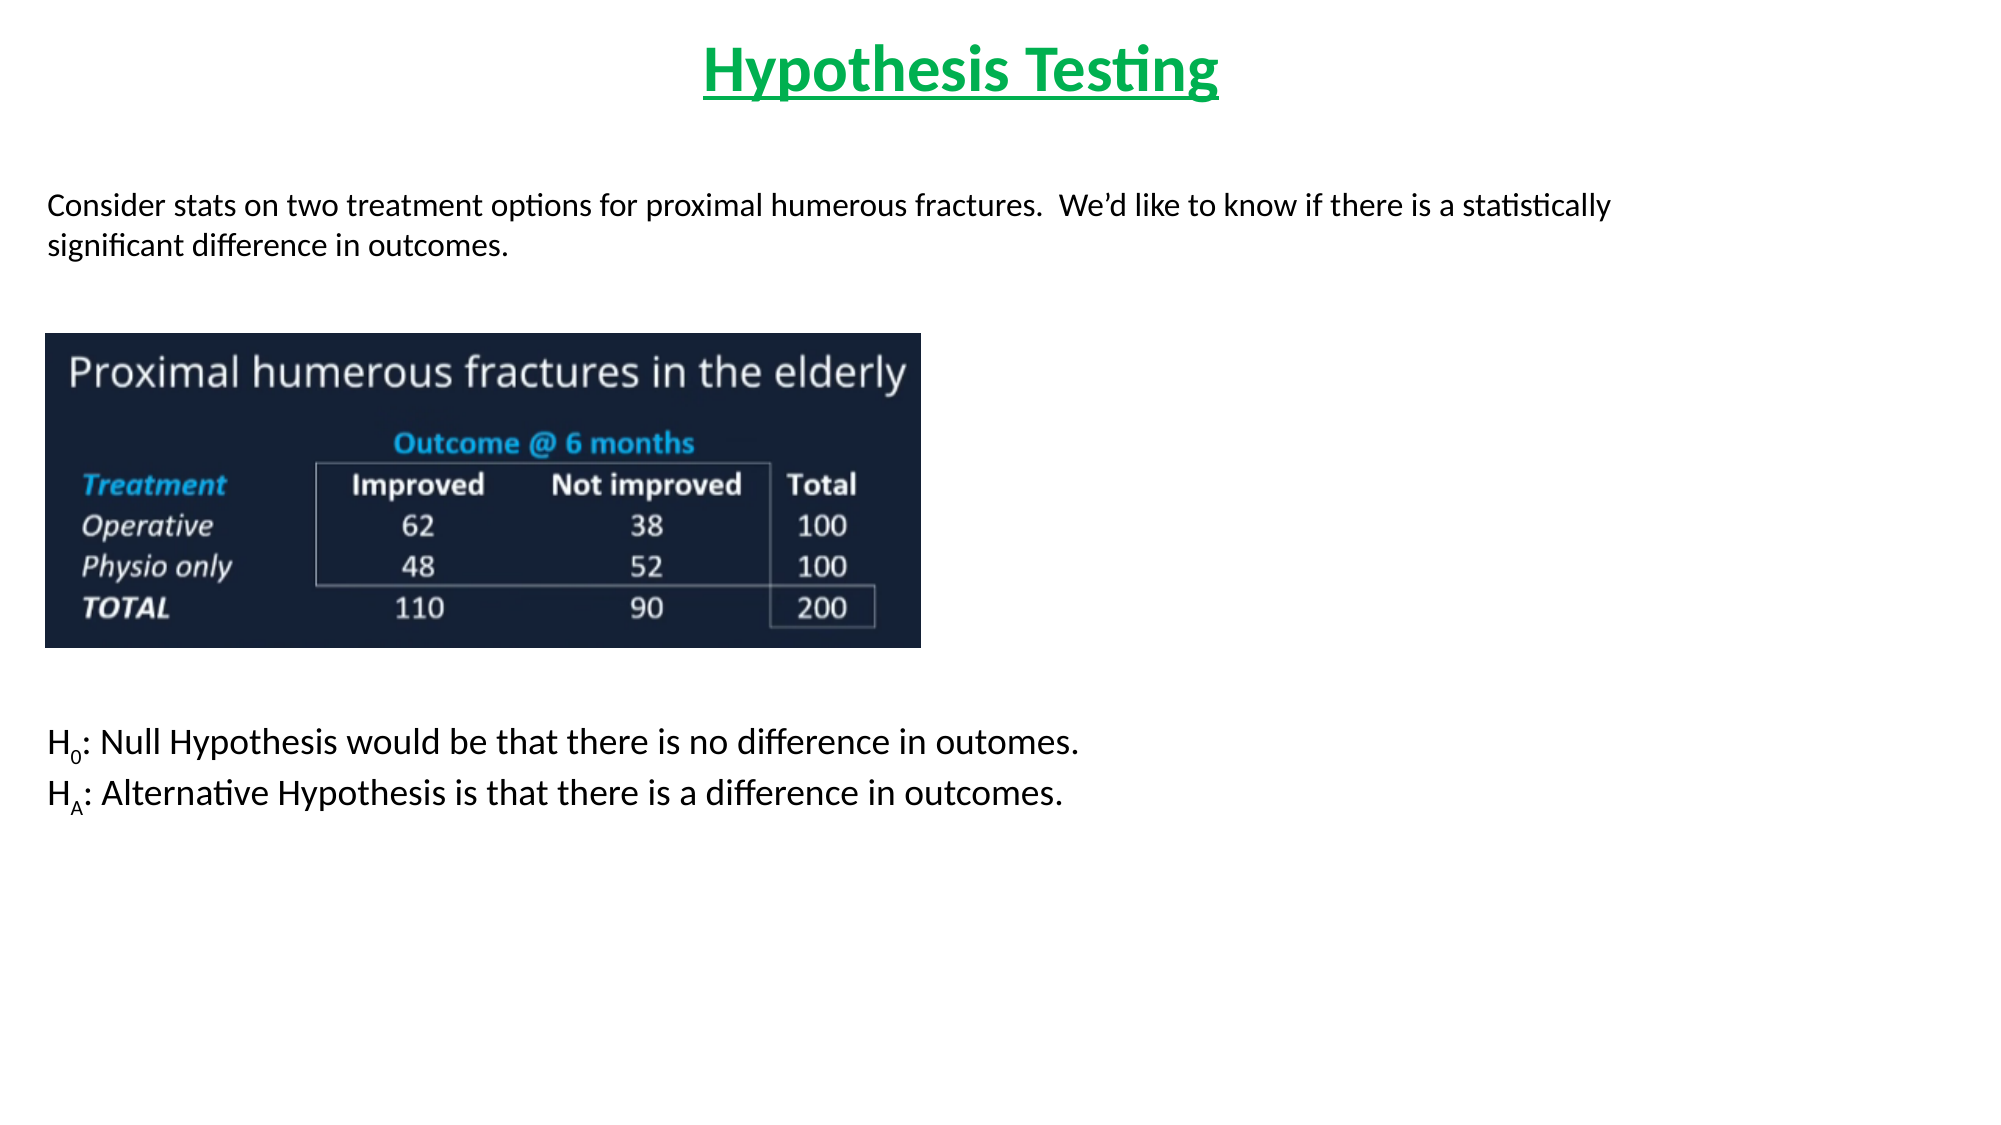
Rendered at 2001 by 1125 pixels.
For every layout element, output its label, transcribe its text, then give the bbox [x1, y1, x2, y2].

picture [45, 333, 921, 648]
text_box Consider stats on two treatment options for proximal humerous fractures. We’d like to know if there is a statistically significant difference in outcomes. [32, 175, 1692, 271]
text_box Hypothesis Testing [688, 17, 1323, 113]
text_box H0: Null Hypothesis would be that there is no difference in outomes. HA: Alternative Hypothesis is that there is a difference in outcomes. [32, 709, 1200, 827]
